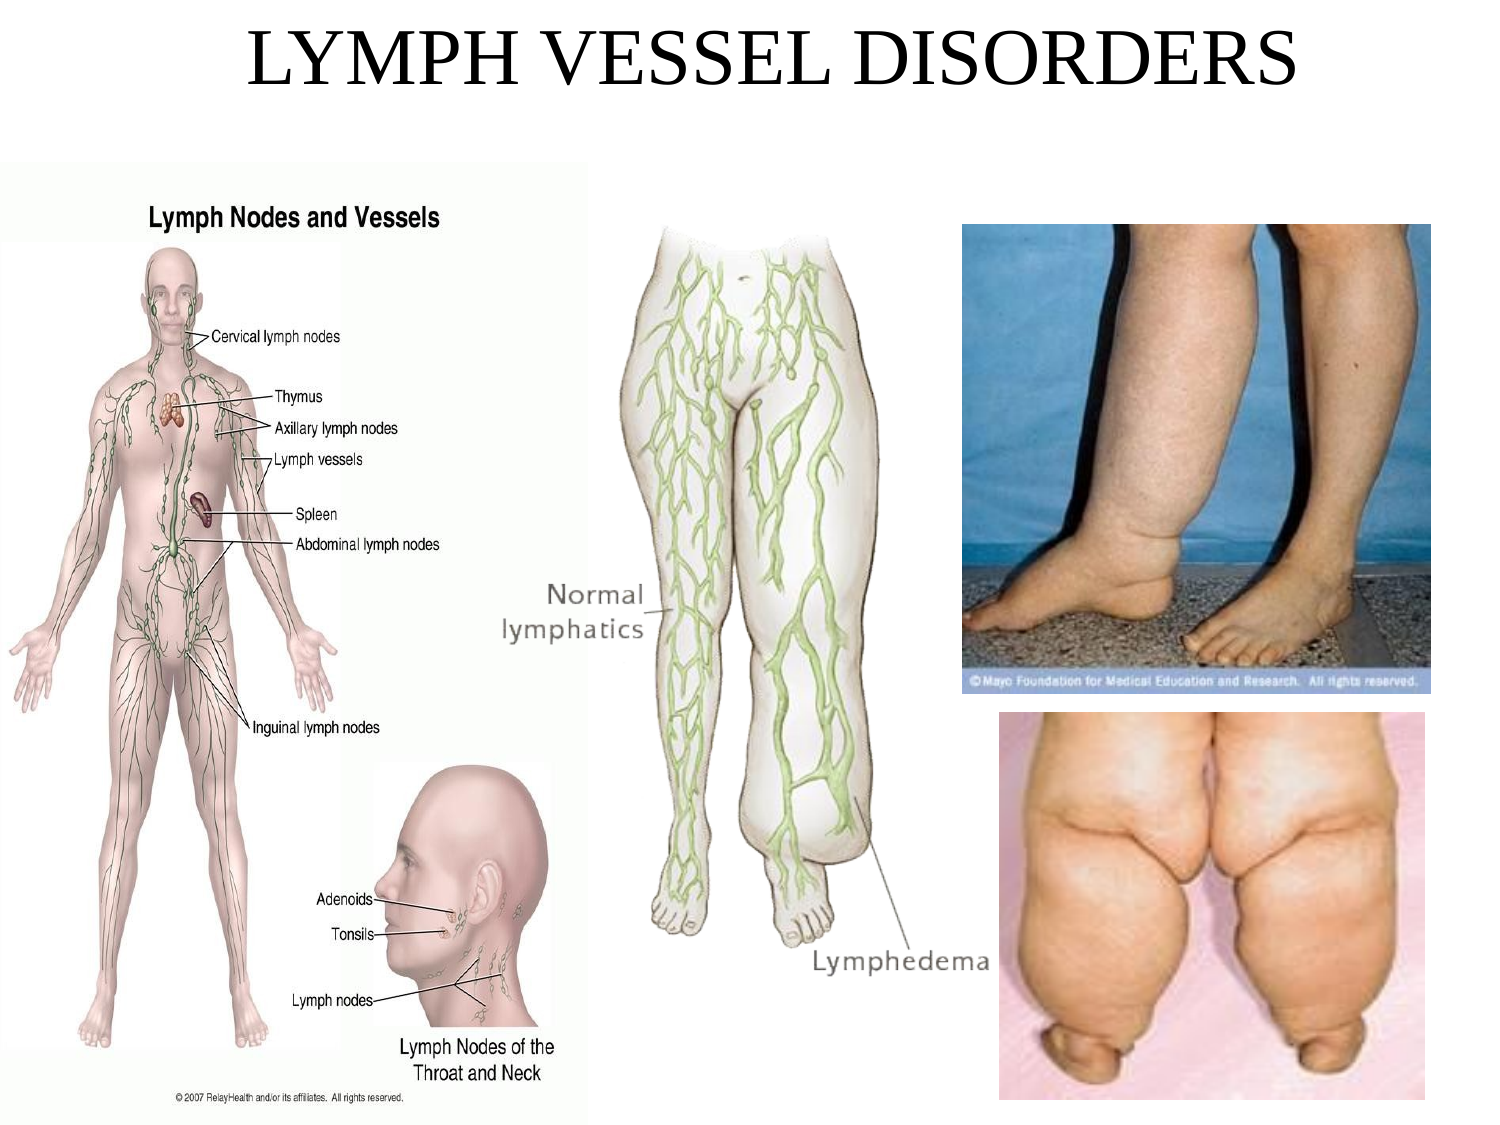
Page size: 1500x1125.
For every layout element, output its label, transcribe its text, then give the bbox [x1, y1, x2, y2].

title LYMPH VESSEL DISORDERS [208, 0, 1338, 160]
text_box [0, 162, 1432, 1125]
